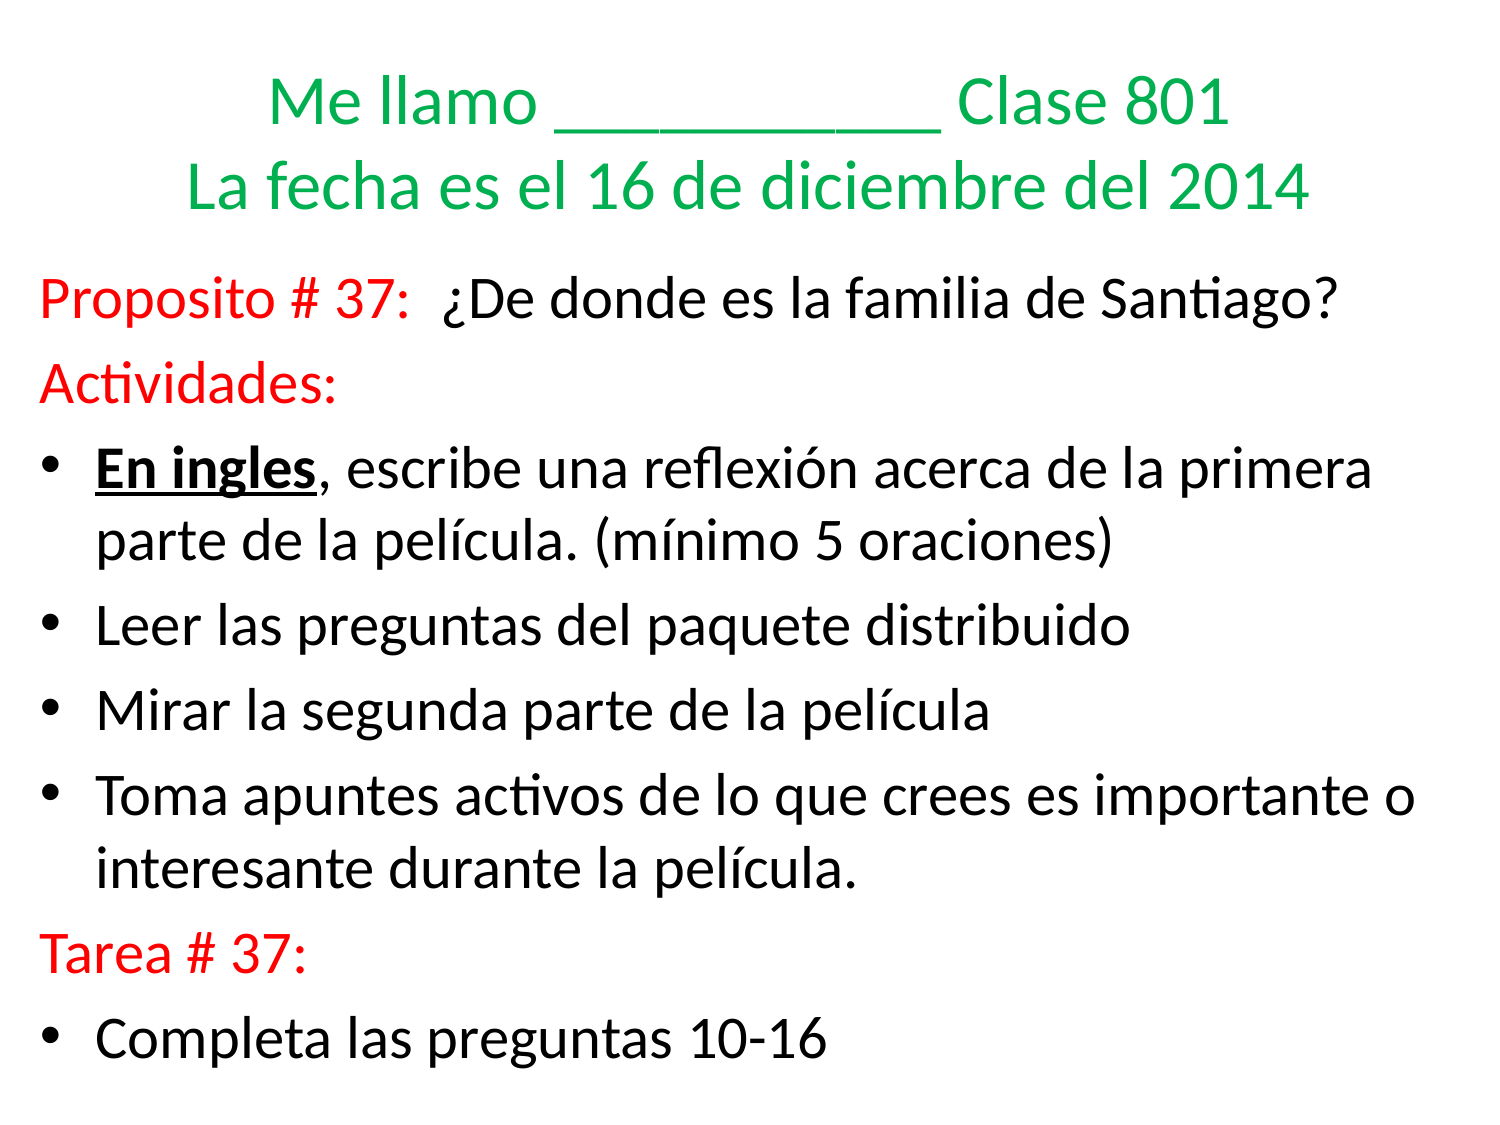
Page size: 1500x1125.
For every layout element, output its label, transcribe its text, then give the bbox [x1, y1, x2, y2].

list Proposito # 37: ¿De donde es la familia de Santiago? Actividades: En ingles, escribe una reflexión acerca de la primera parte de la película. (mínimo 5 oraciones) Leer las preguntas del paquete distribuido Mirar la segunda parte de la película Toma apuntes activos de lo que crees es importante o interesante durante la película. Tarea # 37: Completa las preguntas 10-16 [24, 249, 1450, 1088]
title Me llamo ___________ Clase 801 La fecha es el 16 de diciembre del 2014 [37, 45, 1463, 233]
